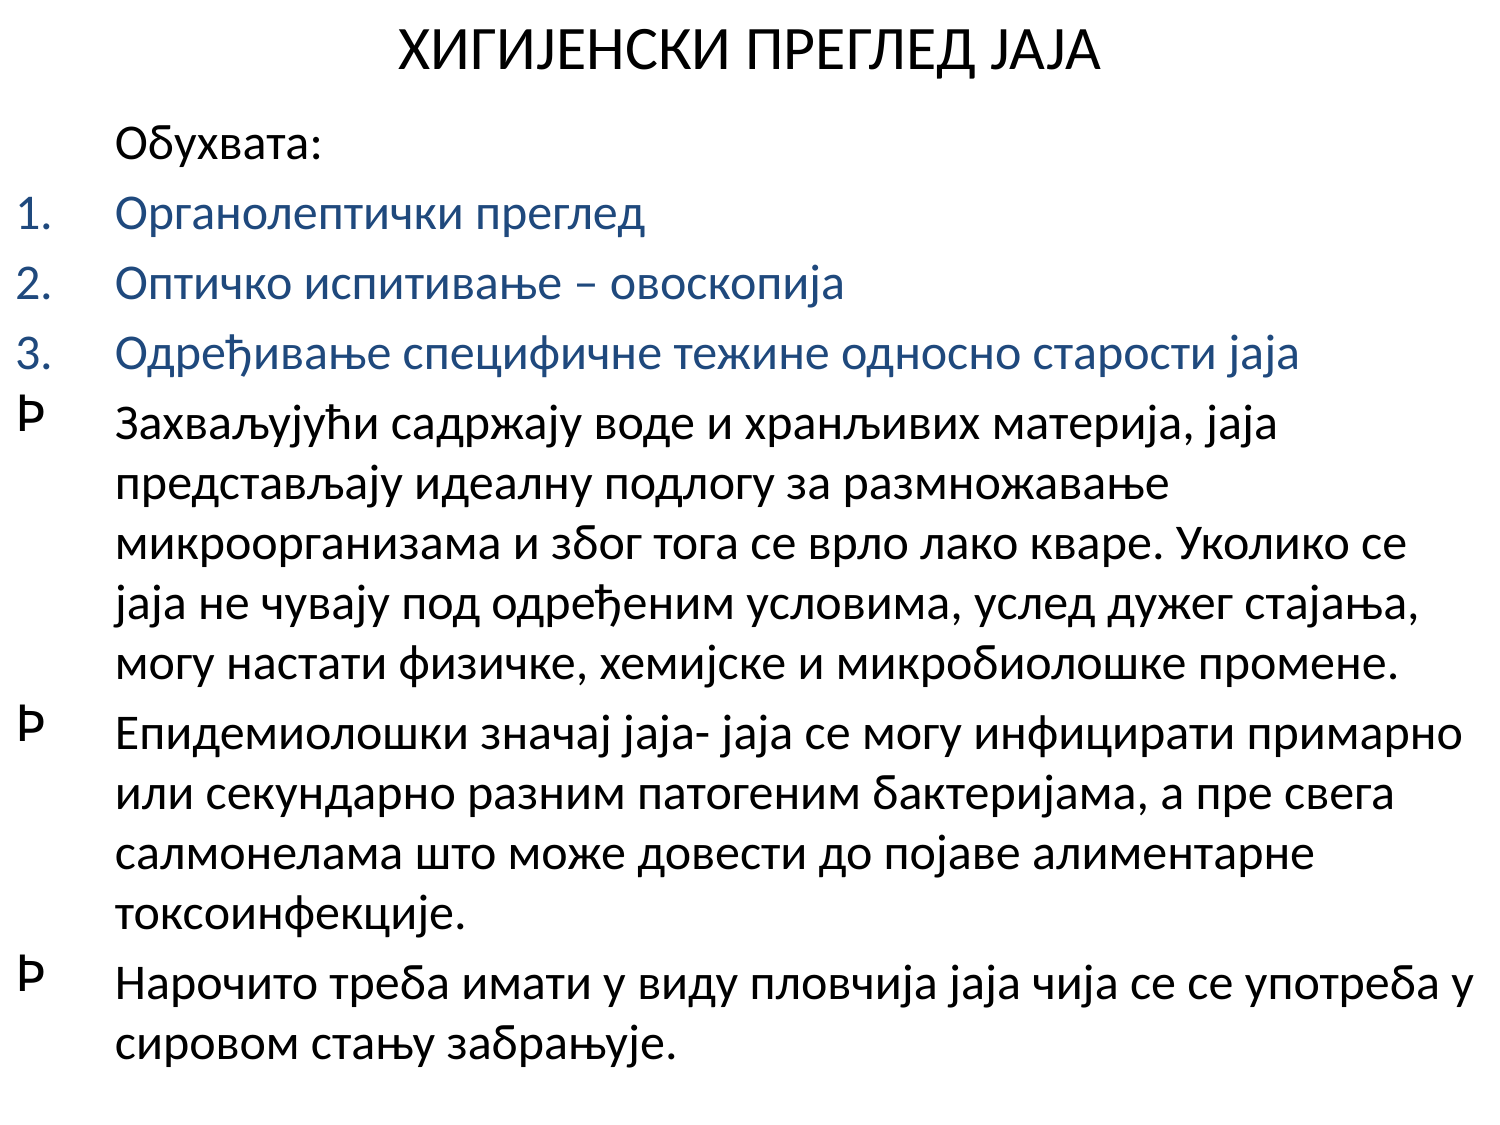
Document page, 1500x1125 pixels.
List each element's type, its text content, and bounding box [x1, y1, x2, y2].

list Обухвата: Органолептички преглед Оптичко испитивање – овоскопија Одређивање специфичне тежине односно старости јаја Захваљујући садржају воде и хранљивих материја, јаја представљају идеалну подлoгу за размножавање микроорганизама и због тога се врло лако кваре. Уколико се јаја не чувају под одређеним условима, услед дужег стајања, могу настати физичке, хемијске и микробиолошке промене. Епидемиолошки значај јаја- јаја се могу инфицирати примарно или секундарно разним патогеним бактеријама, а пре свега салмонелама што може довести до појаве алиментарне токсоинфекције. Нарочито треба имати у виду пловчија јаја чија се се употреба у сировом стању забрањује. [0, 101, 1500, 1125]
title ХИГИЈЕНСКИ ПРЕГЛЕД ЈАЈА [0, 0, 1500, 91]
